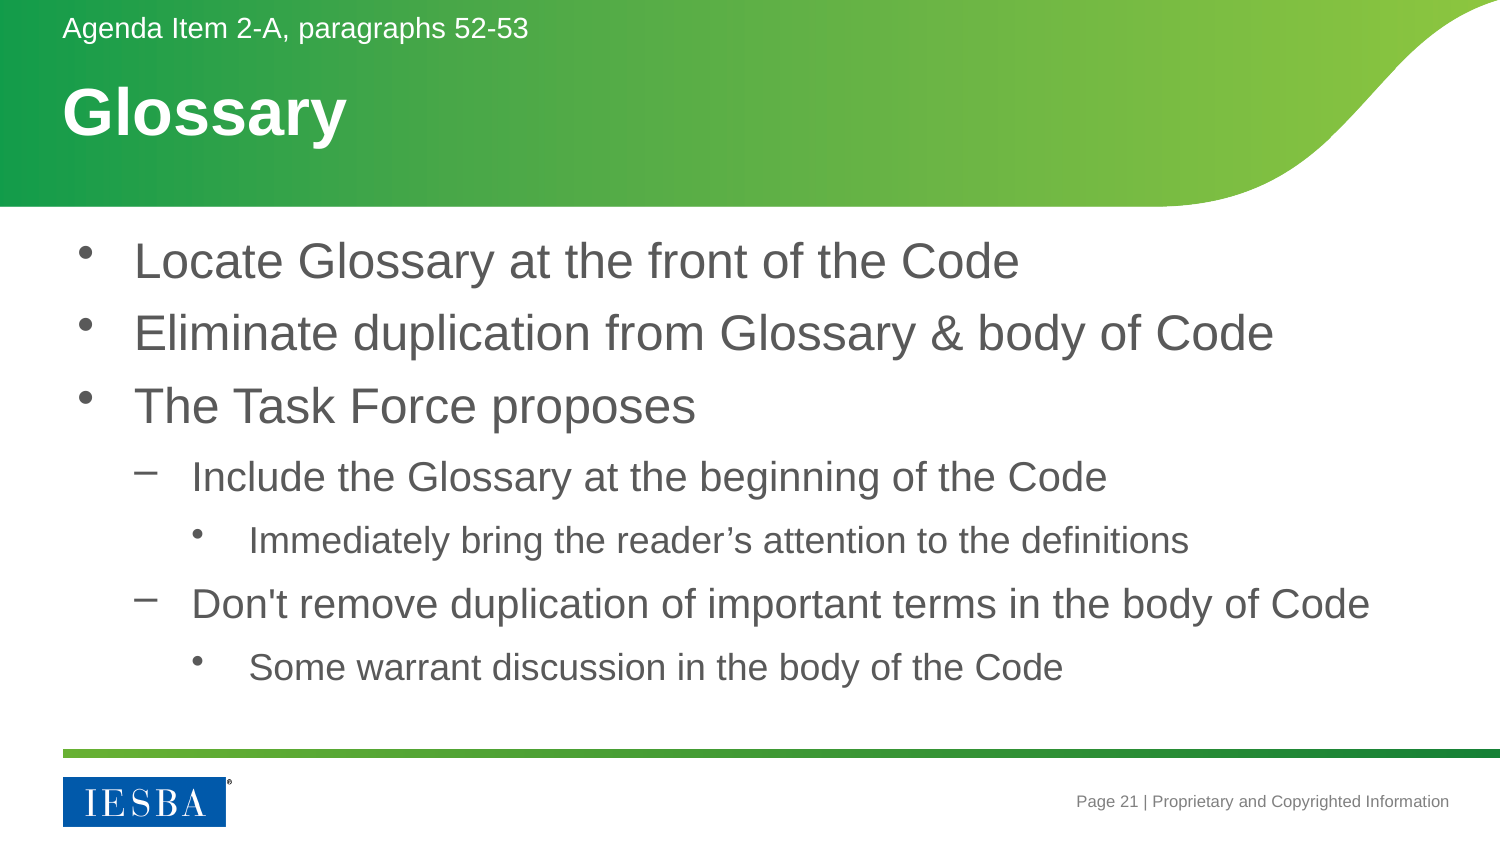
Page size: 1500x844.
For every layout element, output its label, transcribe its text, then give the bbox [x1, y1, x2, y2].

picture [63, 777, 232, 827]
title Glossary [62, 75, 1300, 142]
picture [0, 0, 1500, 207]
subtitle Agenda Item 2-A, paragraphs 52-53 [62, 9, 538, 35]
list Locate Glossary at the front of the Code Eliminate duplication from Glossary & body of Code The Task Force proposes Include the Glossary at the beginning of the Code Immediately bring the reader’s attention to the definitions Don't remove duplication of important terms in the body of Code Some warrant discussion in the body of the Code [62, 220, 1450, 724]
